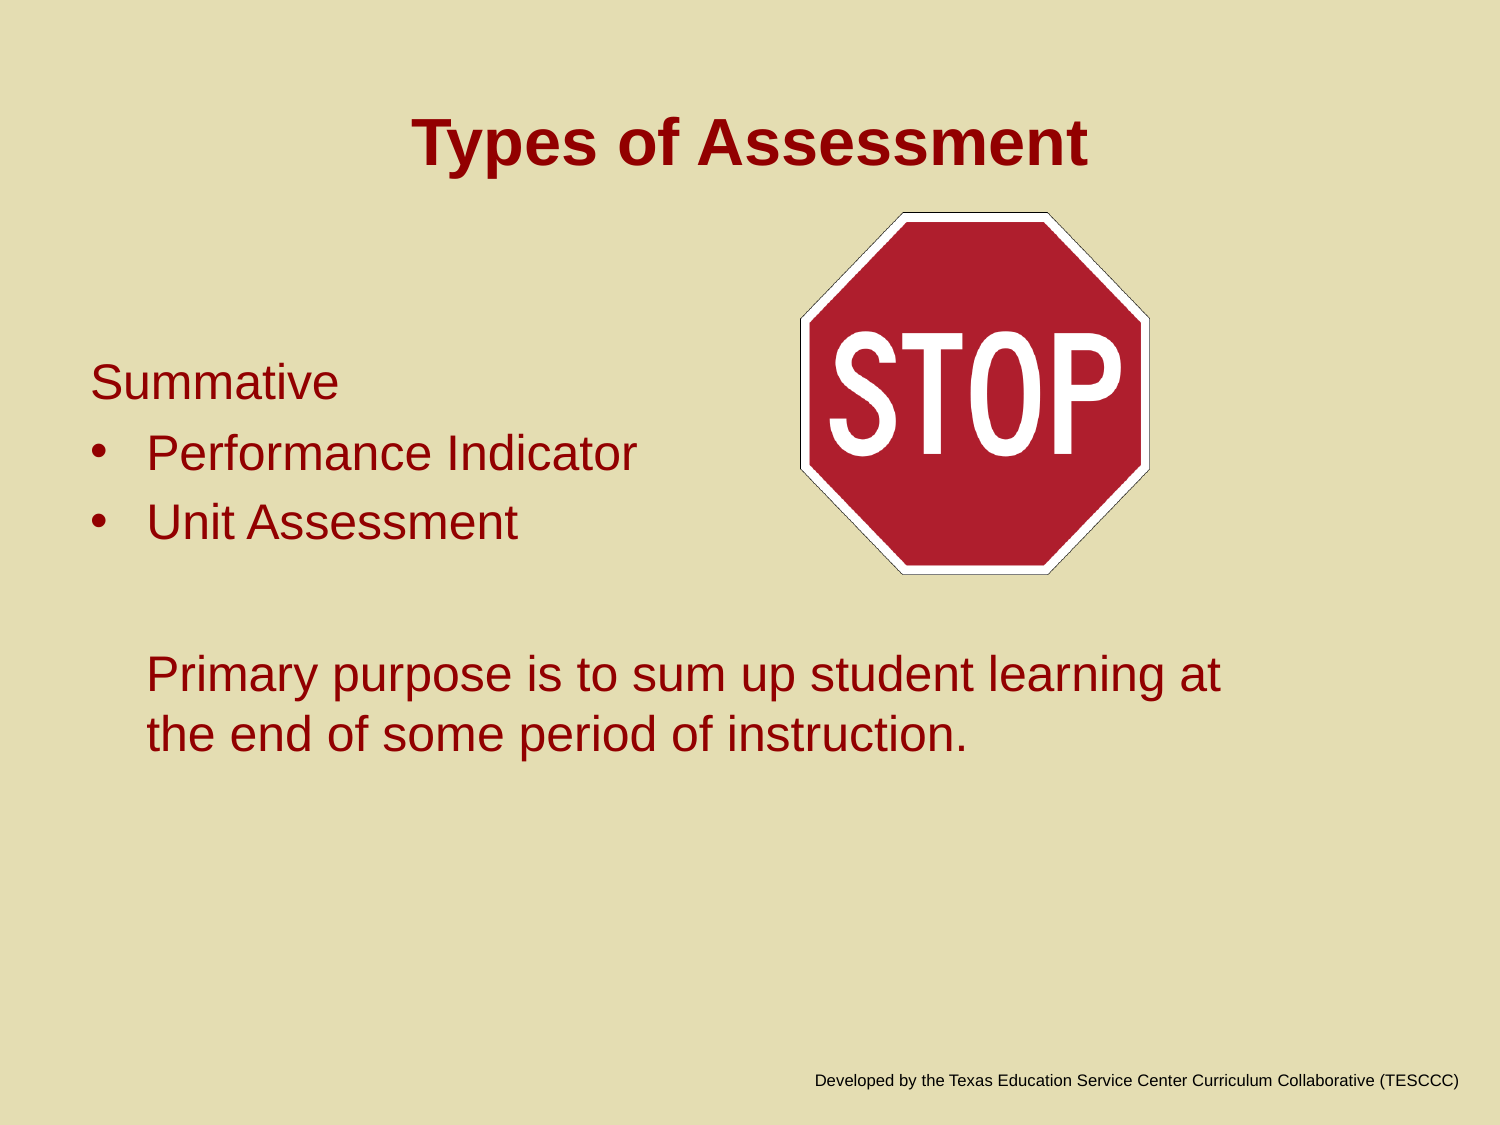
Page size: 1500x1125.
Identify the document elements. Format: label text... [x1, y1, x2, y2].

list Summative Performance Indicator Unit Assessment Primary purpose is to sum up student learning at the end of some period of instruction. [74, 262, 762, 1006]
title Types of Assessment [74, 44, 1426, 233]
picture [799, 212, 1151, 576]
list [762, 262, 1426, 1006]
